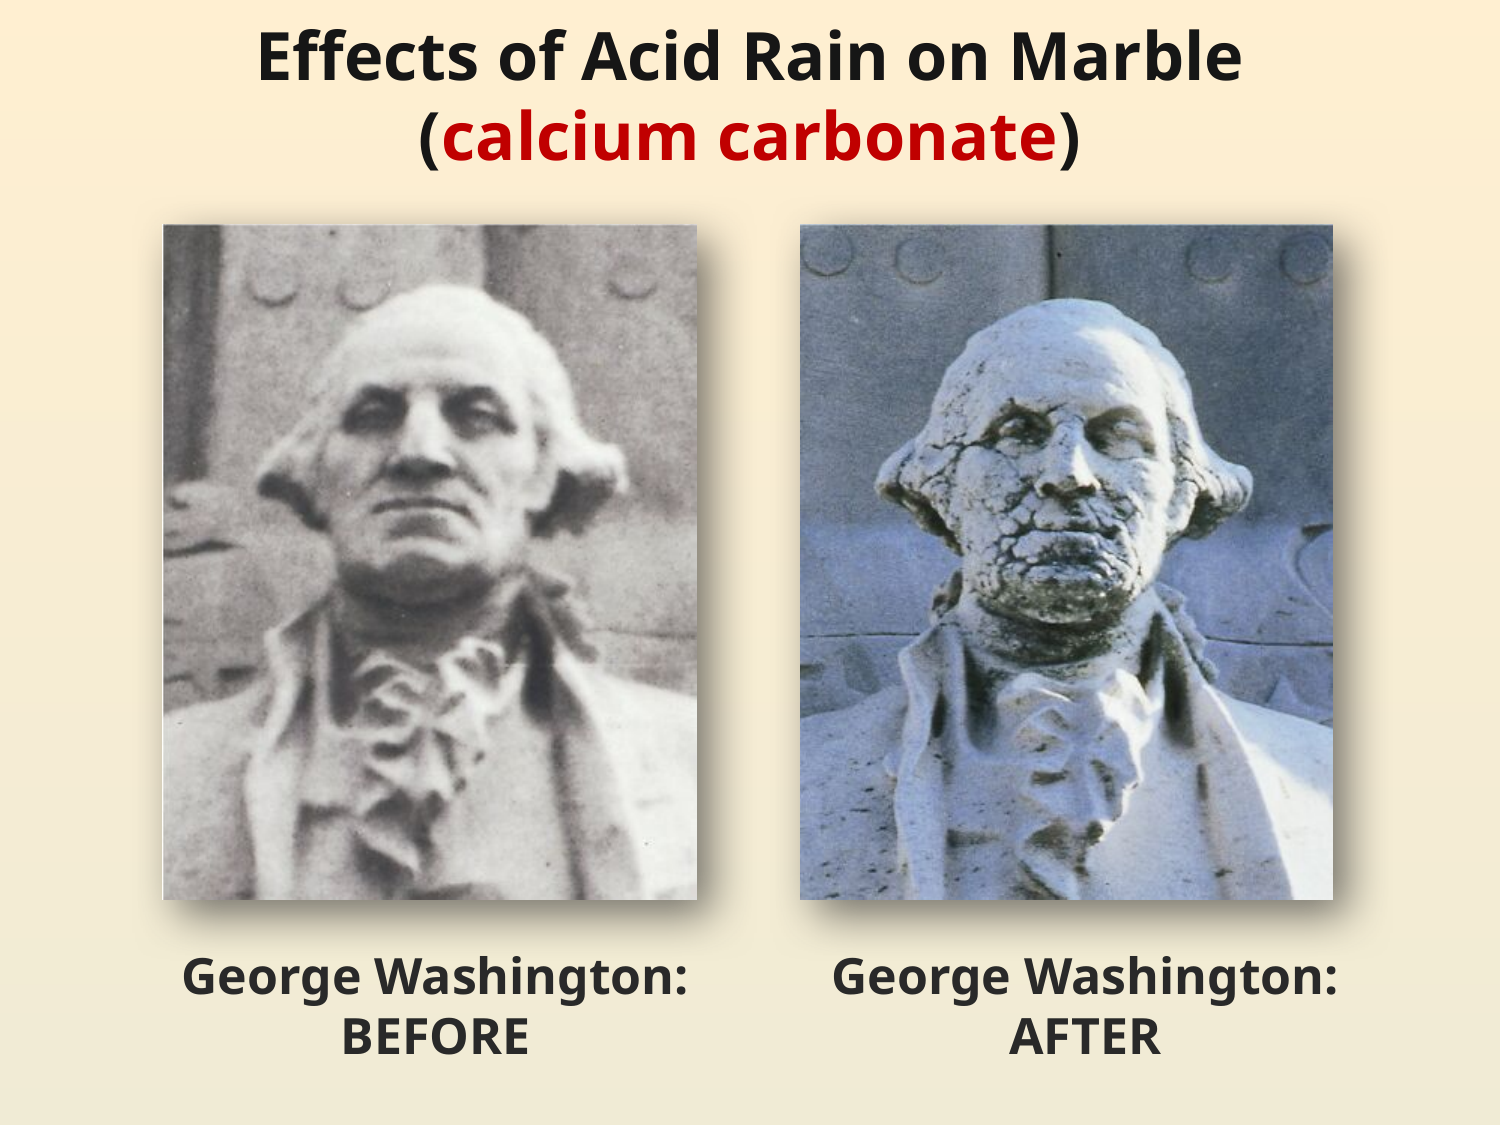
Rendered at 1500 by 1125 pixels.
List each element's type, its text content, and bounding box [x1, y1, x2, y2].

title Effects of Acid Rain on Marble (calcium carbonate) [112, 0, 1388, 188]
text_box George Washington: BEFORE [166, 937, 704, 1073]
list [799, 224, 1333, 901]
text_box George Washington: AFTER [816, 937, 1355, 1073]
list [162, 224, 697, 901]
